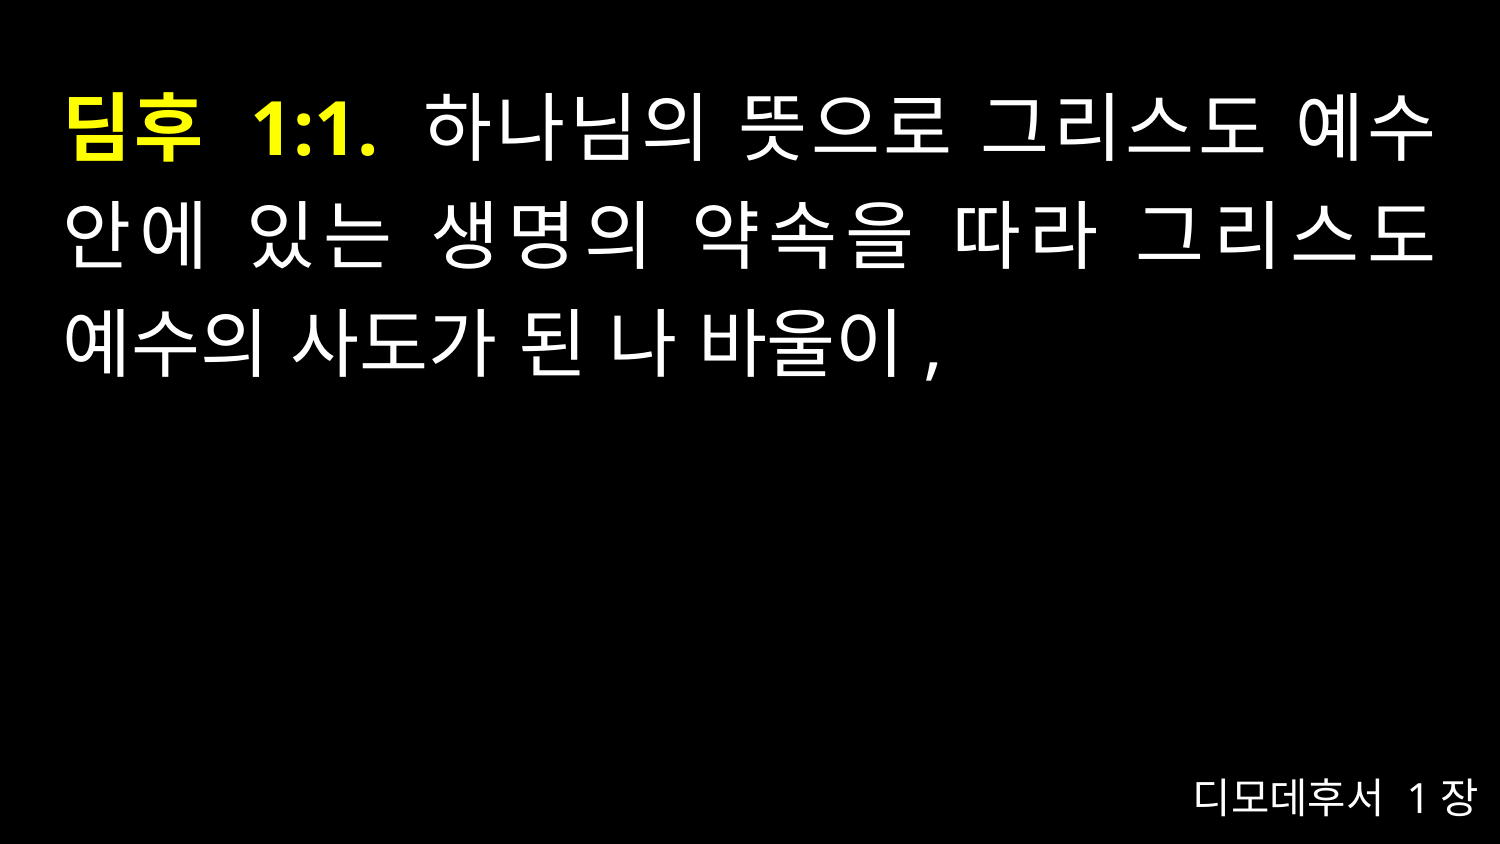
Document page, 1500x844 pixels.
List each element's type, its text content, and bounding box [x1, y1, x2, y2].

subtitle 디모데후서 1장 [916, 770, 1500, 844]
title 딤후 1:1. 하나님의 뜻으로 그리스도 예수 안에 있는 생명의 약속을 따라 그리스도 예수의 사도가 된 나 바울이, [0, 0, 1500, 844]
